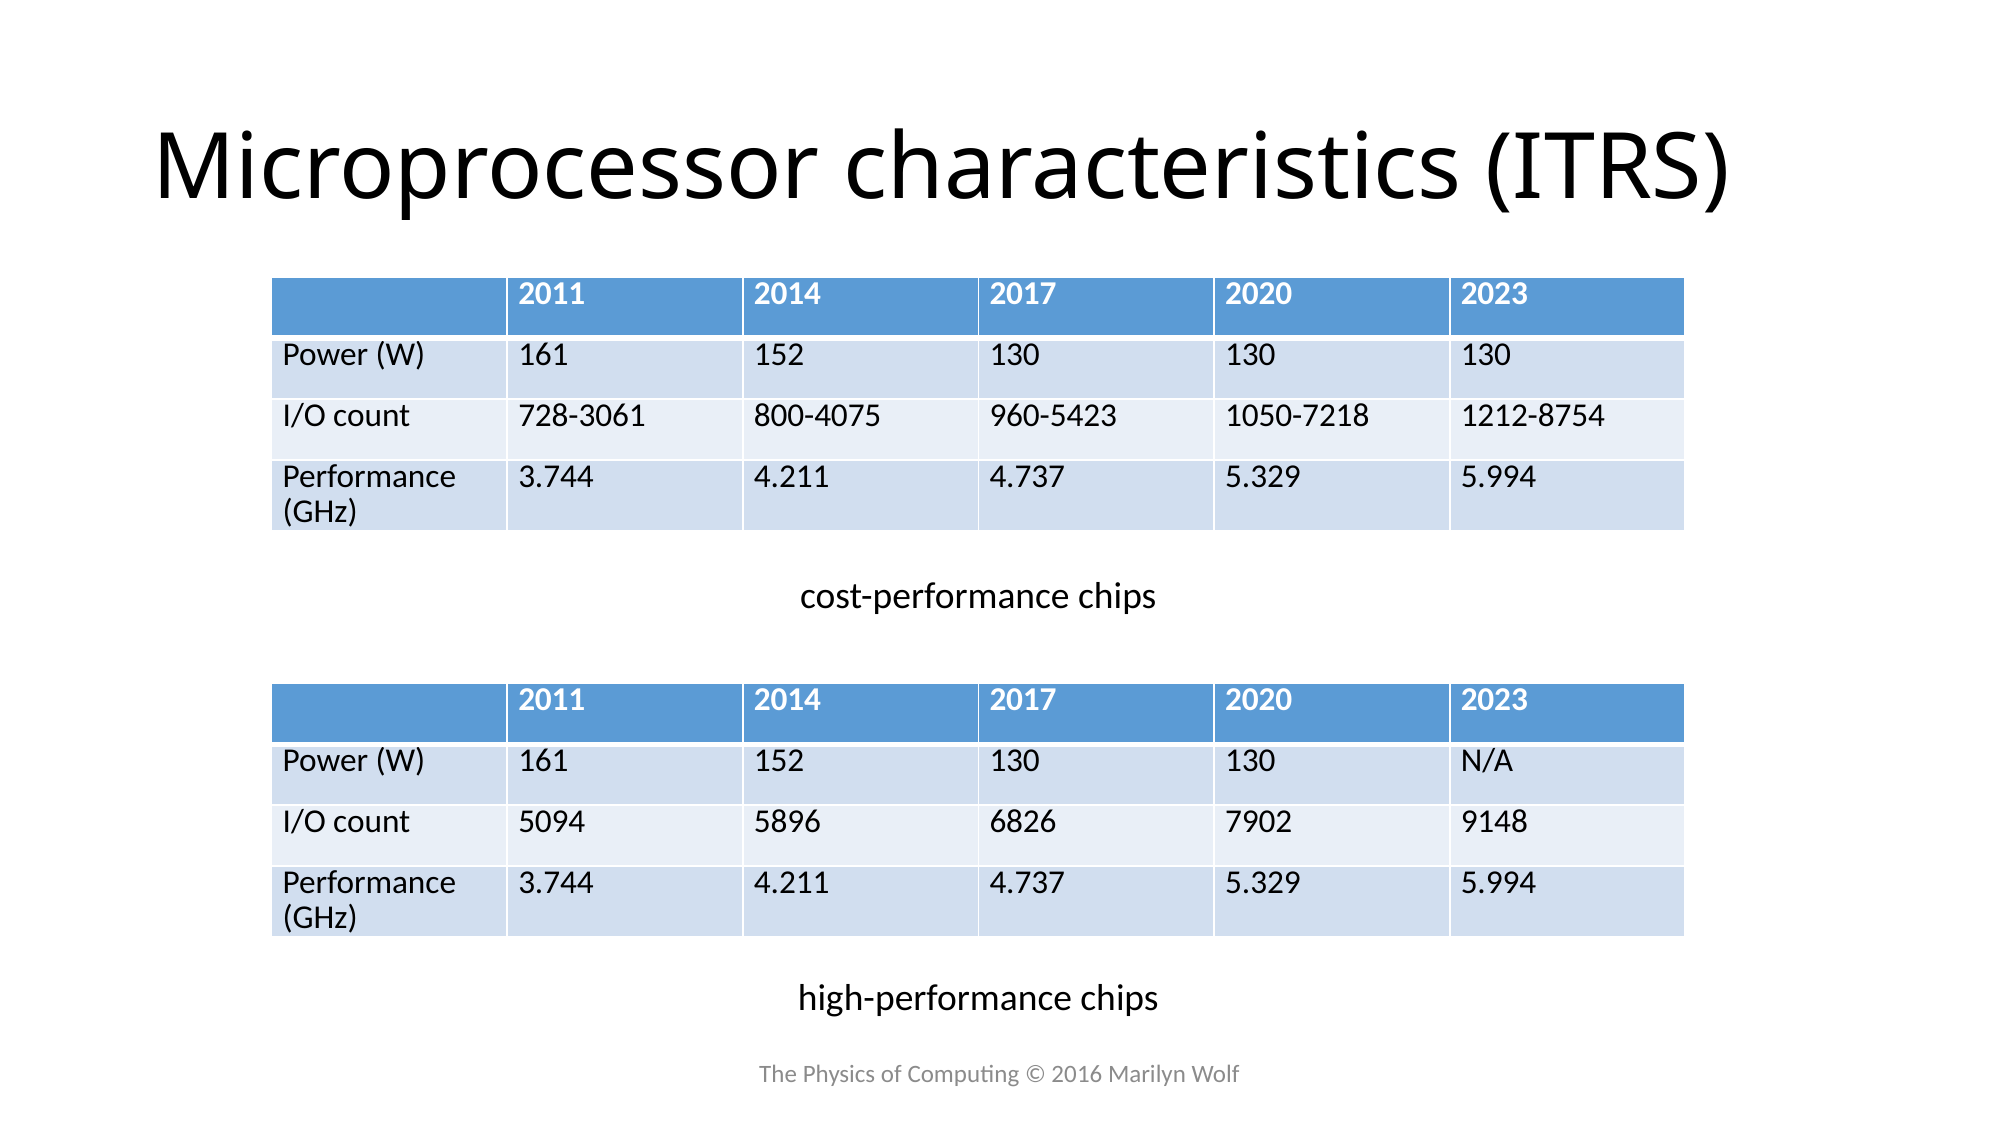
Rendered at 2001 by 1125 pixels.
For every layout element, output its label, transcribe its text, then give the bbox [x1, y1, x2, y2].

table_cell 9148 [1451, 806, 1684, 865]
table_header [272, 684, 506, 742]
table_cell 152 [744, 747, 978, 804]
table_cell I/O count [272, 806, 506, 865]
table_cell N/A [1451, 747, 1684, 804]
table_cell Power (W) [272, 747, 506, 804]
table_header 2011 [508, 278, 742, 335]
table_cell 4.737 [979, 461, 1213, 530]
table_cell 130 [1451, 341, 1684, 398]
table_cell 5.994 [1451, 867, 1684, 936]
table_header 2020 [1215, 278, 1449, 335]
table_cell I/O count [272, 400, 506, 459]
table_cell 4.211 [744, 867, 978, 936]
table_cell Performance (GHz) [272, 867, 506, 936]
table_cell 5896 [744, 806, 978, 865]
table_cell 161 [508, 747, 742, 804]
table_cell 5.329 [1215, 461, 1449, 530]
table_cell 130 [1215, 747, 1449, 804]
table_header 2011 [508, 684, 742, 742]
table_cell 4.737 [979, 867, 1213, 936]
table_cell 130 [979, 341, 1213, 398]
table_cell 5.994 [1451, 461, 1684, 530]
table_header 2017 [979, 278, 1213, 335]
table_header 2014 [744, 684, 978, 742]
table_header 2014 [744, 278, 978, 335]
table_header [272, 278, 506, 335]
table_cell 3.744 [508, 461, 742, 530]
table_cell 161 [508, 341, 742, 398]
table_cell 6826 [979, 806, 1213, 865]
text_box high-performance chips [782, 965, 1174, 1026]
title Microprocessor characteristics (ITRS) [137, 59, 1863, 278]
table_cell 1212-8754 [1451, 400, 1684, 459]
table_cell 5.329 [1215, 867, 1449, 936]
table_cell 3.744 [508, 867, 742, 936]
table_cell 800-4075 [744, 400, 978, 459]
table_cell 152 [744, 341, 978, 398]
table_cell 130 [1215, 341, 1449, 398]
table_cell 728-3061 [508, 400, 742, 459]
table_cell Power (W) [272, 341, 506, 398]
footer The Physics of Computing © 2016 Marilyn Wolf [662, 1042, 1338, 1103]
table_cell Performance (GHz) [272, 461, 506, 530]
text_box cost-performance chips [785, 563, 1172, 623]
table_header 2023 [1451, 278, 1684, 335]
table_cell 1050-7218 [1215, 400, 1449, 459]
table_header 2017 [979, 684, 1213, 742]
table_cell 130 [979, 747, 1213, 804]
table_cell 7902 [1215, 806, 1449, 865]
table_header 2023 [1451, 684, 1684, 742]
table_header 2020 [1215, 684, 1449, 742]
table_cell 960-5423 [979, 400, 1213, 459]
table_cell 5094 [508, 806, 742, 865]
table_cell 4.211 [744, 461, 978, 530]
